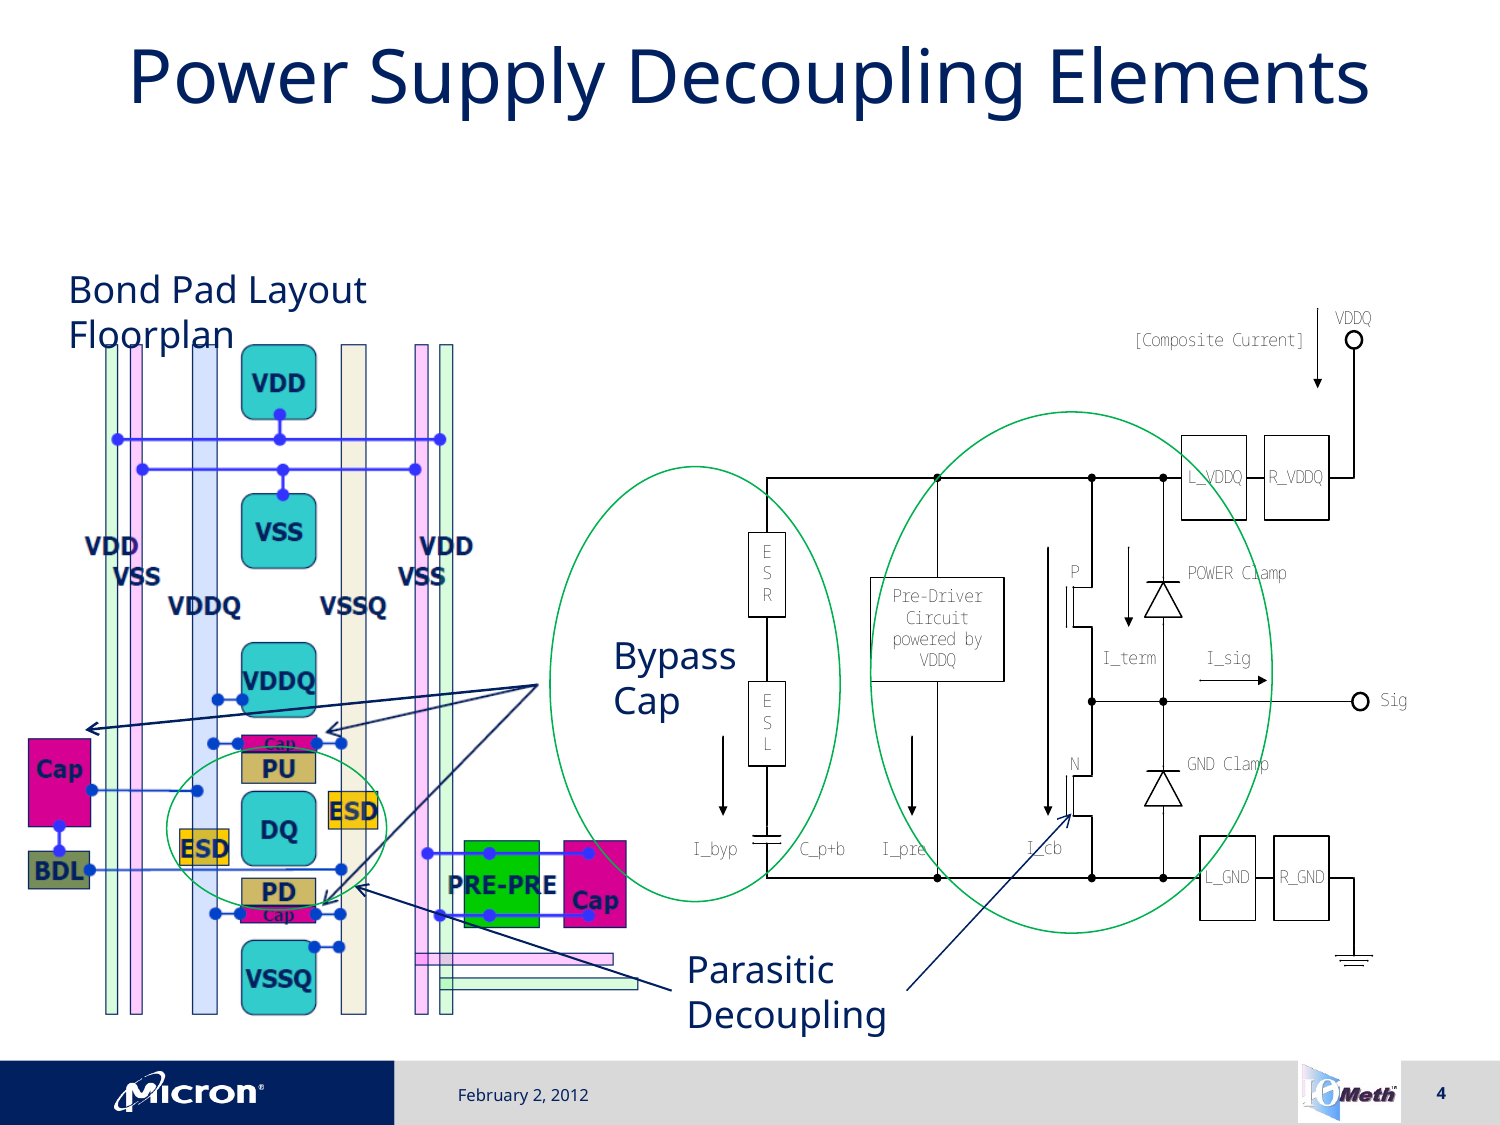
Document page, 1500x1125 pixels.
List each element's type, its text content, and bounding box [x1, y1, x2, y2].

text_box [661, 274, 1472, 1023]
title Power Supply Decoupling Elements [0, 0, 1500, 147]
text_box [84, 684, 537, 731]
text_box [906, 932, 1072, 992]
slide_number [442, 1065, 750, 1125]
picture [21, 336, 649, 1022]
picture [114, 1071, 264, 1112]
picture [1298, 1060, 1401, 1123]
text_box Parasitic Decoupling [671, 1032, 907, 1043]
text_box Bond Pad Layout Floorplan [53, 258, 529, 335]
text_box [354, 885, 672, 992]
